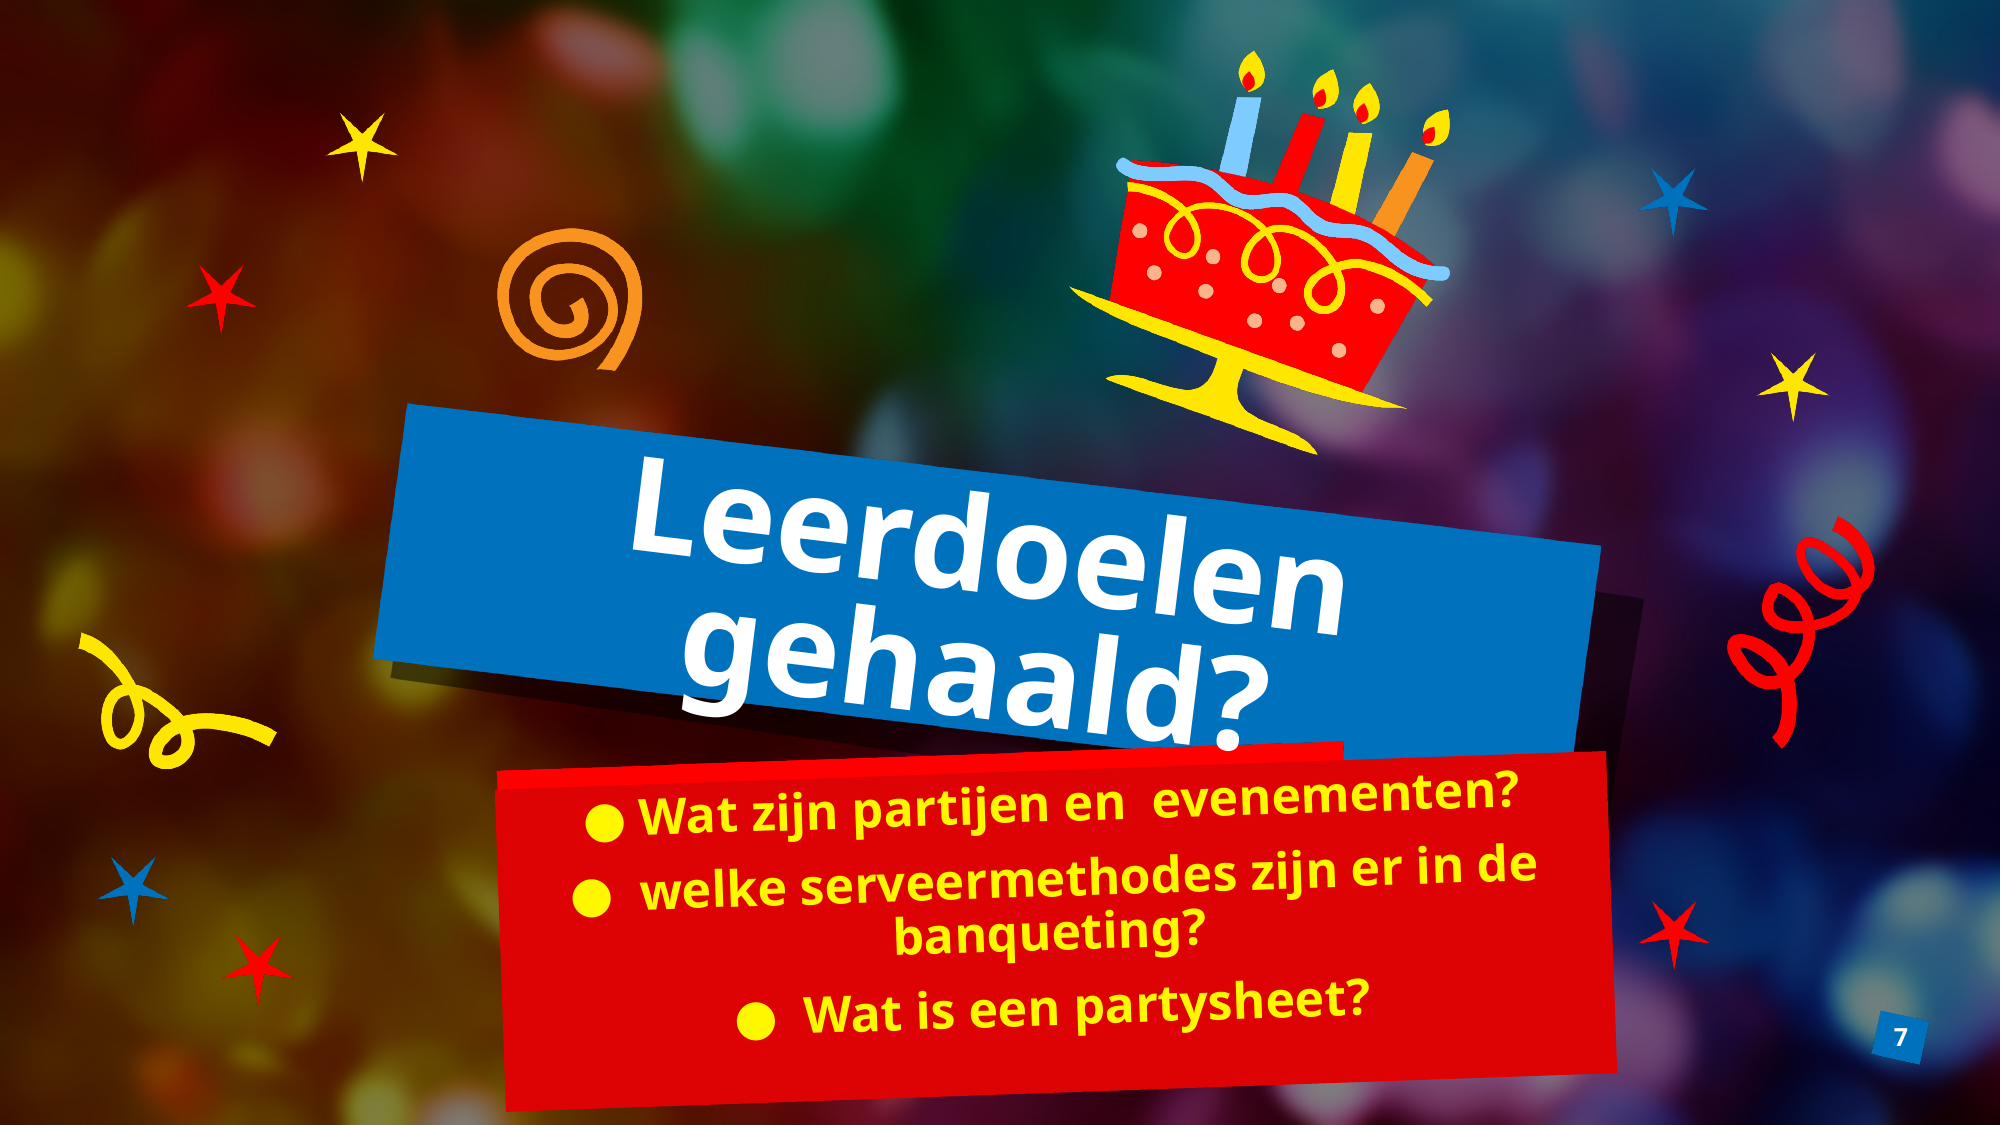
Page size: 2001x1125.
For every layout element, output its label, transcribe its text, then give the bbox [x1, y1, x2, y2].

title Leerdoelen gehaald? [376, 437, 1586, 762]
list ● Wat zijn partijen en evenementen? ● welke serveermethodes zijn er in de banqueting? ● Wat is een partysheet? [494, 751, 1618, 1112]
picture [0, 0, 2000, 1125]
slide_number 7 [1866, 1008, 1936, 1069]
